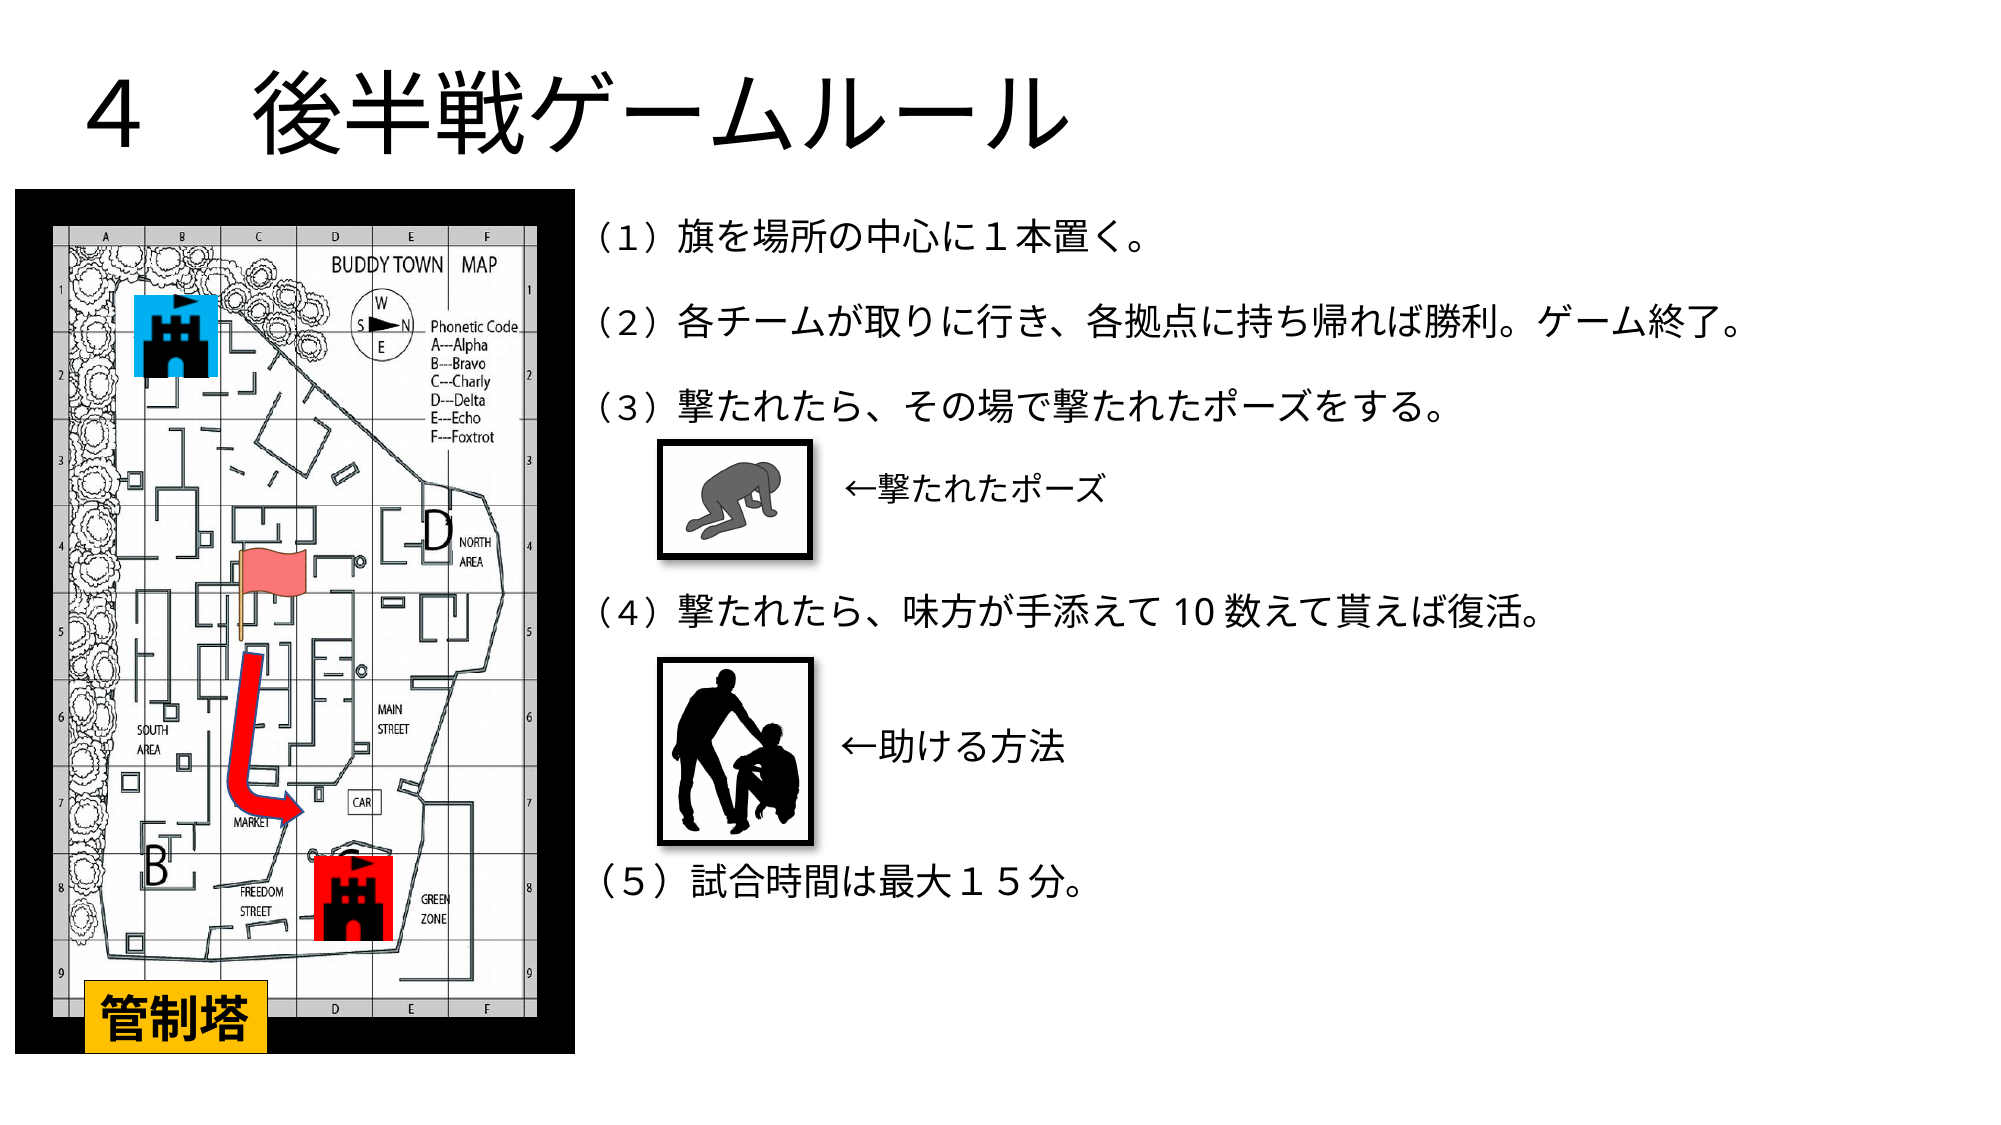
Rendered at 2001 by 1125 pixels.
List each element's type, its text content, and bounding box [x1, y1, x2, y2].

title ４ 後半戦ゲームルール [52, 8, 1778, 205]
picture [663, 662, 808, 841]
text_box （１）旗を場所の中心に１本置く。 （２）各チームが取りに行き、各拠点に持ち帰れば勝利。ゲーム終了。 （３）撃たれたら、その場で撃たれたポーズをする。 ←撃たれたポーズ （４）撃たれたら、味方が手添えて10数えて貰えば復活。 ←助ける方法 （５）試合時間は最大１５分。 [575, 205, 1952, 1040]
picture [663, 445, 808, 554]
picture [52, 226, 538, 1017]
text_box 管制塔 [84, 1017, 268, 1054]
